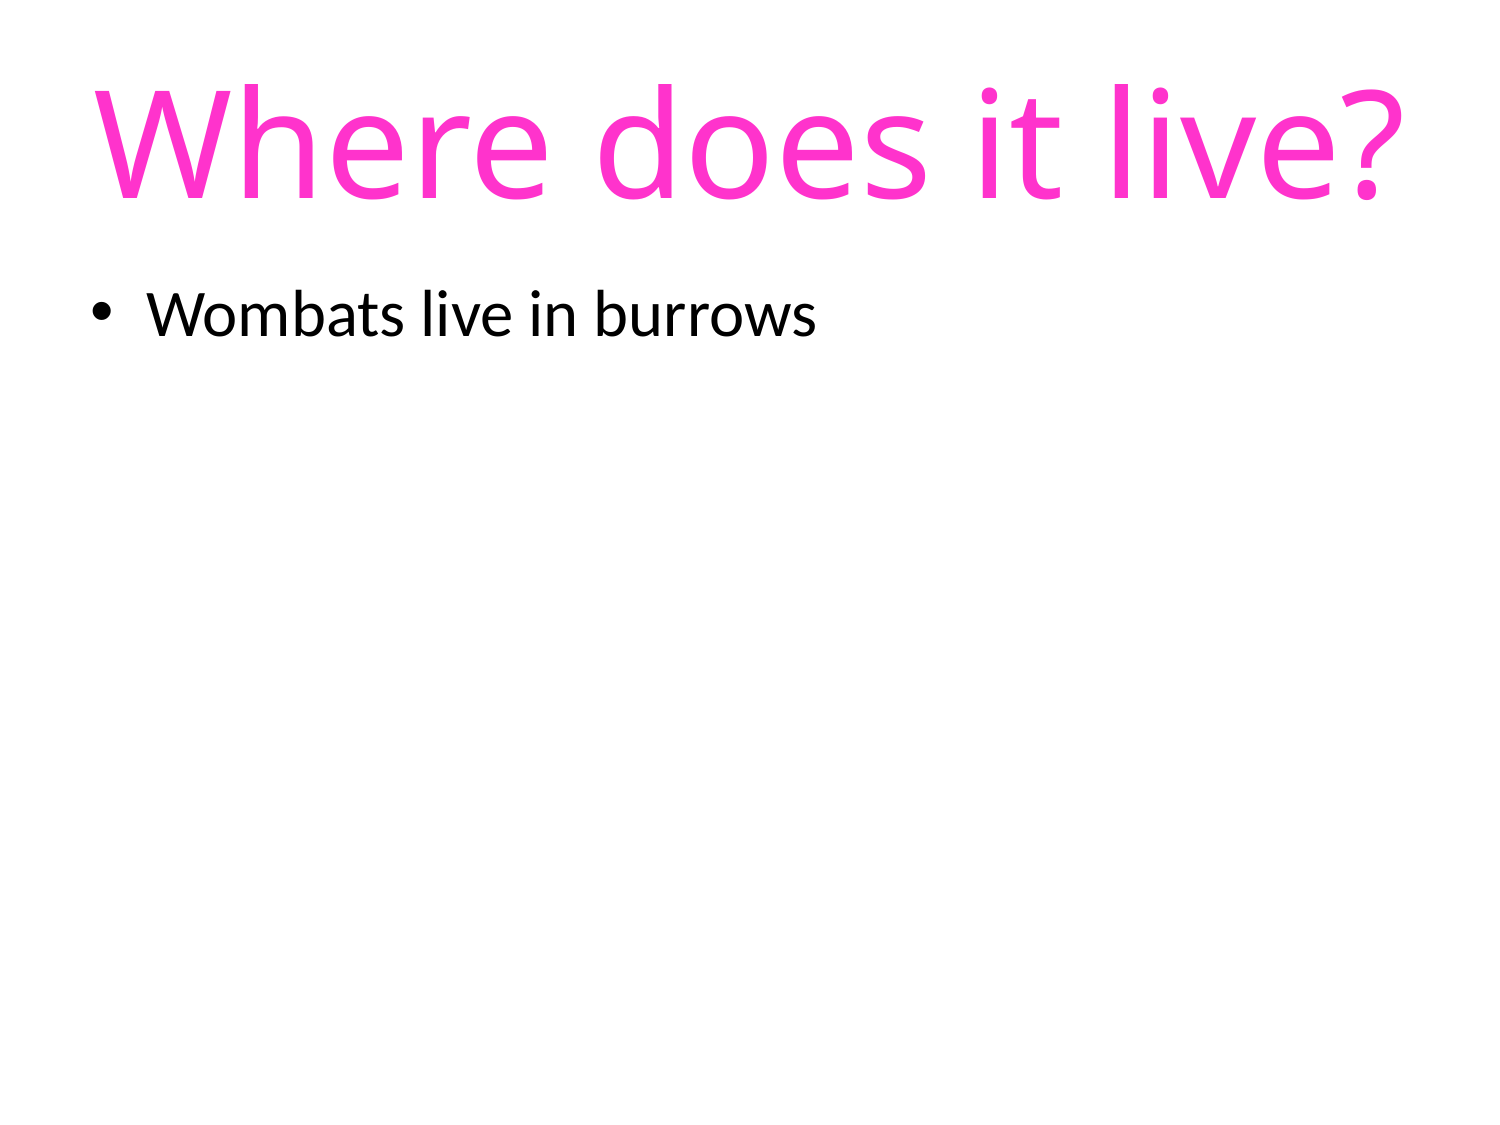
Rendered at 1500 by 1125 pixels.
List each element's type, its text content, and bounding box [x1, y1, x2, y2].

title Where does it live? [75, 45, 1425, 233]
list Wombats live in burrows [75, 262, 1425, 1005]
